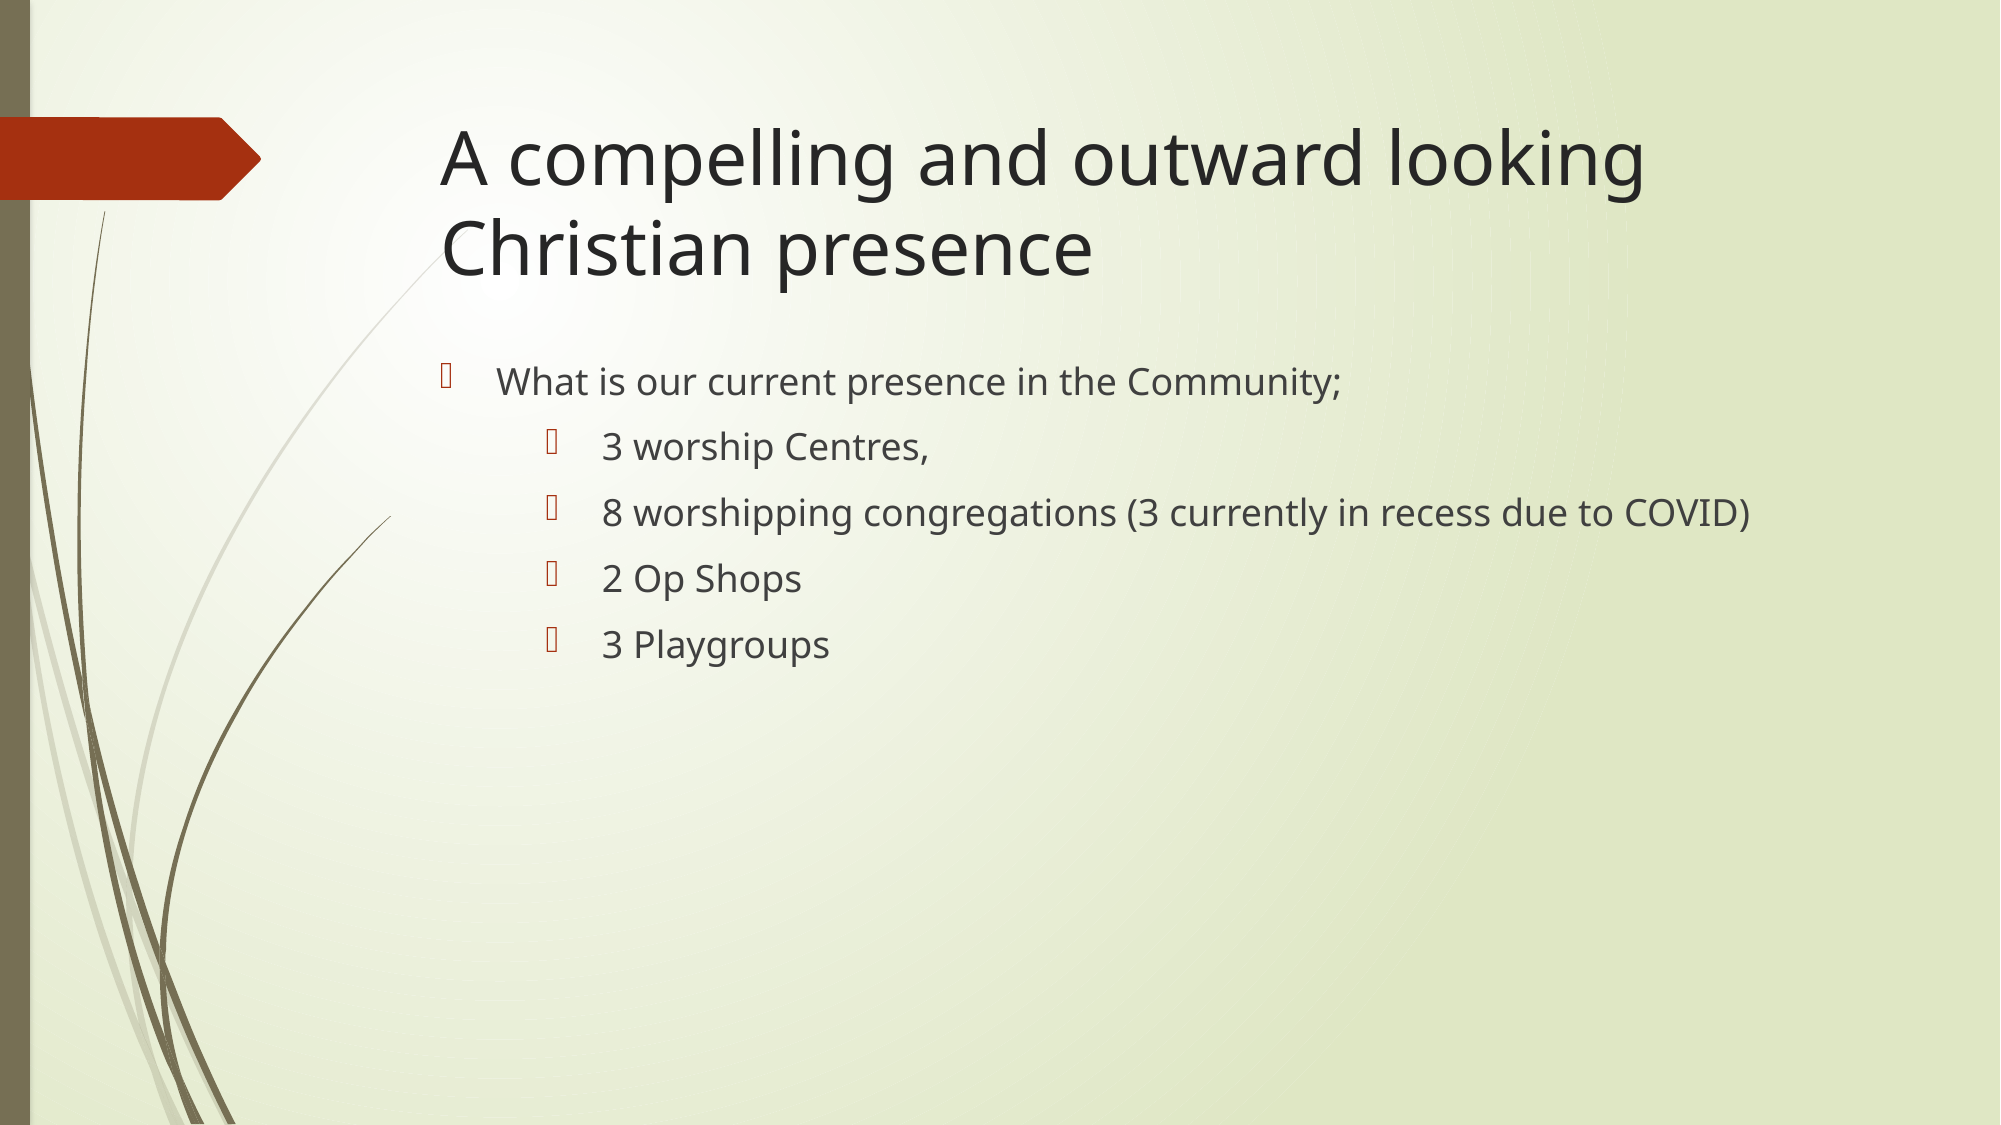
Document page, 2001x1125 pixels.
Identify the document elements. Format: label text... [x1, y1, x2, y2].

list What is our current presence in the Community; 3 worship Centres, 8 worshipping congregations (3 currently in recess due to COVID) 2 Op Shops 3 Playgroups [424, 350, 1888, 970]
title A compelling and outward looking Christian presence [425, 102, 1888, 313]
